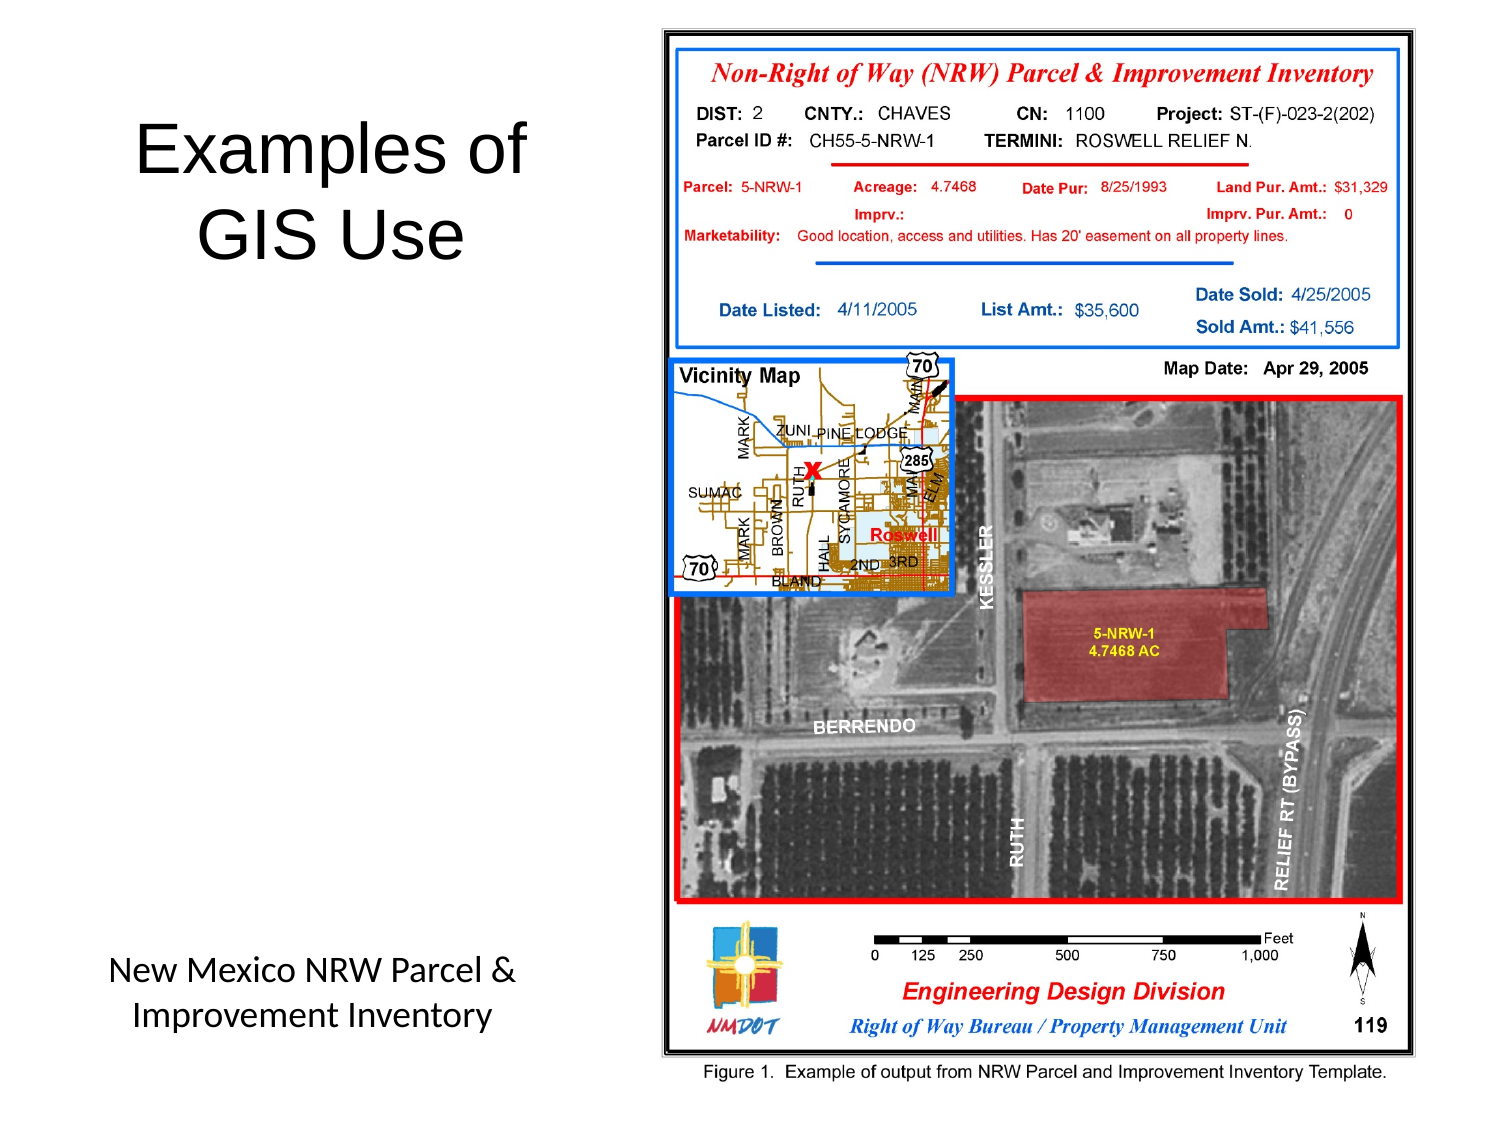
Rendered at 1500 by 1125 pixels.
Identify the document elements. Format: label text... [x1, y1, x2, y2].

text_box New Mexico NRW Parcel & Improvement Inventory [62, 937, 563, 1043]
title Examples of GIS Use [75, 94, 588, 282]
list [658, 24, 1418, 1088]
